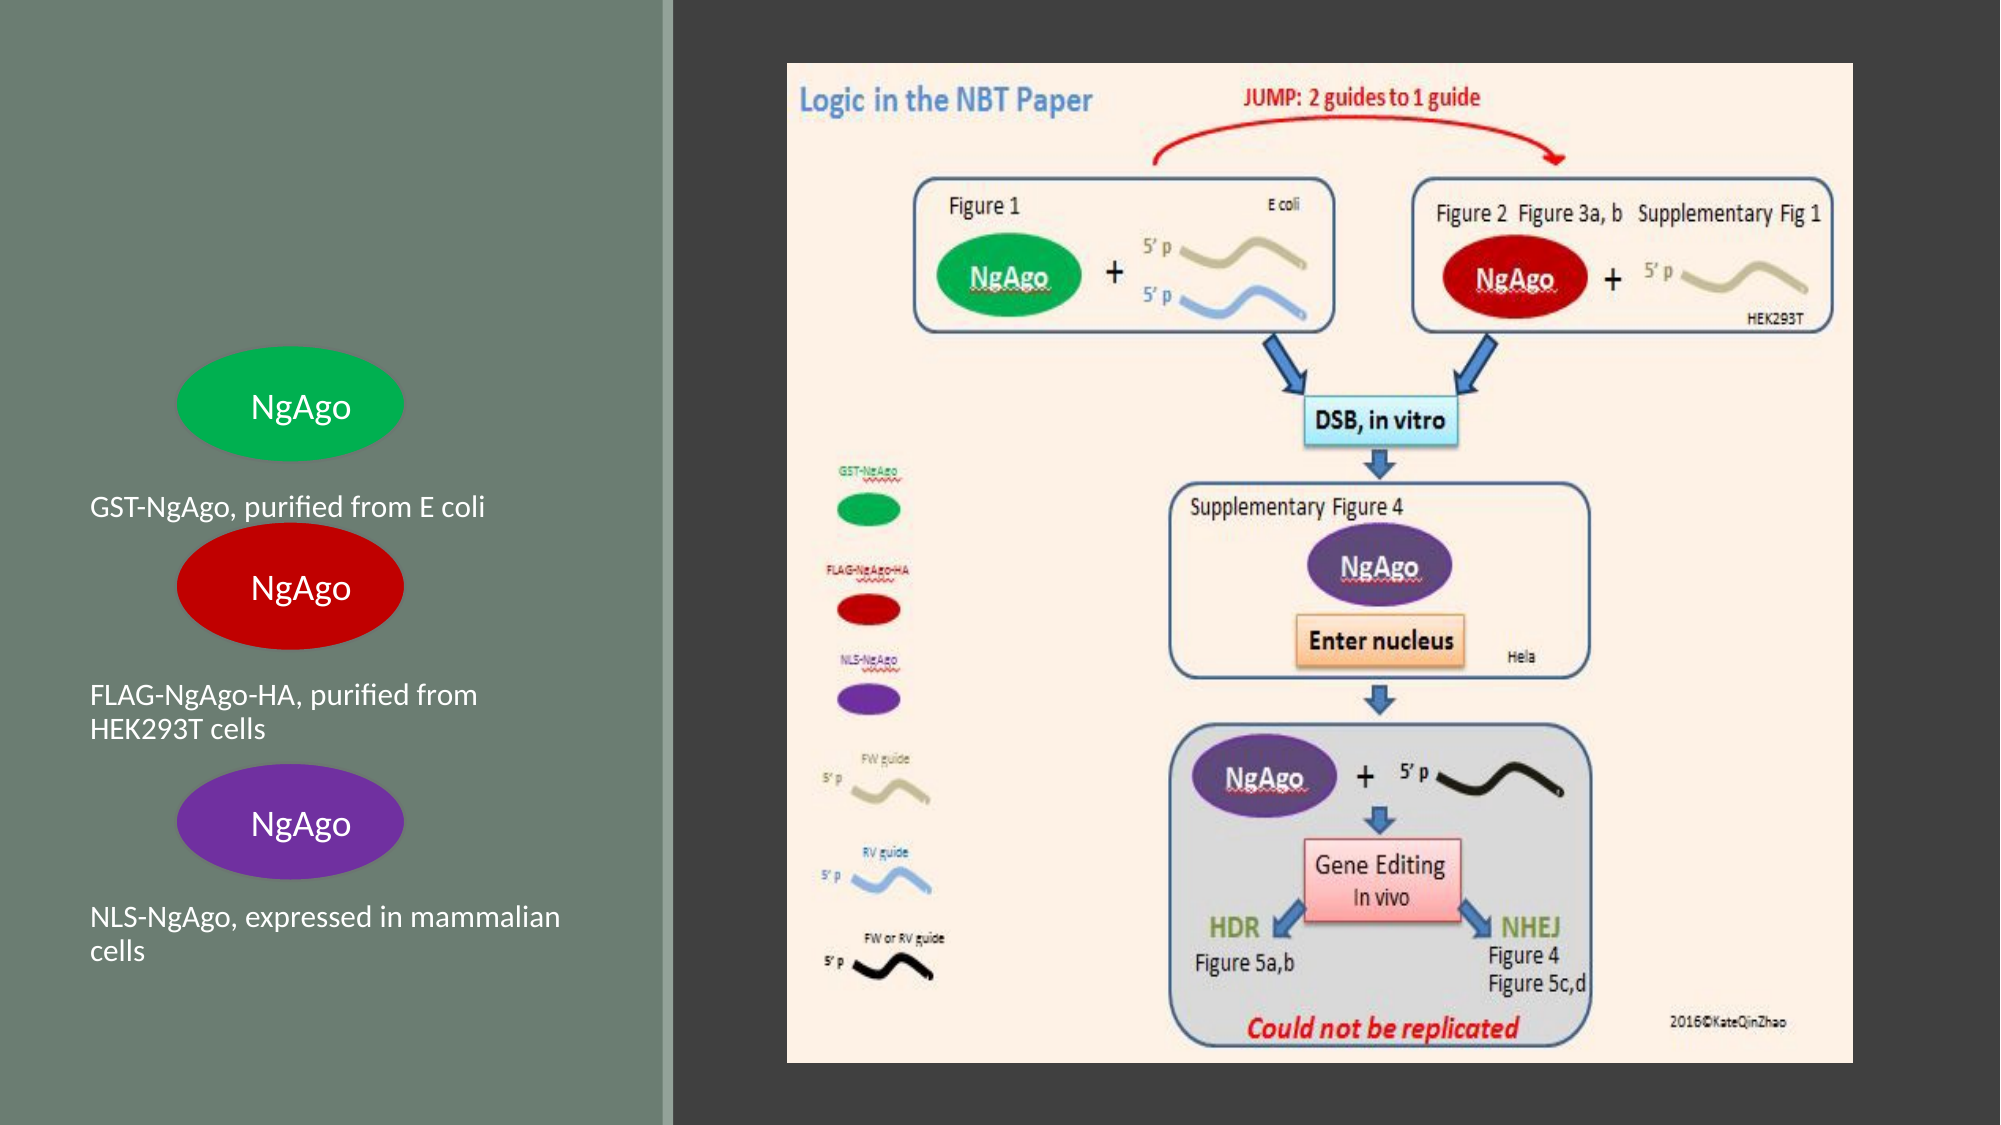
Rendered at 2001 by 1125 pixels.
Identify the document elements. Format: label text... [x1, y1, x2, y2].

text_box NgAgo [236, 555, 371, 616]
text_box [174, 520, 407, 653]
list GST-NgAgo, purified from E coli FLAG-NgAgo-HA, purified from HEK293T cells NLS-NgAgo, expressed in mammalian cells [75, 290, 600, 1035]
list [786, 63, 1854, 1064]
text_box [174, 761, 407, 883]
text_box [174, 343, 392, 464]
text_box NgAgo [236, 791, 371, 852]
text_box NgAgo [236, 374, 406, 435]
